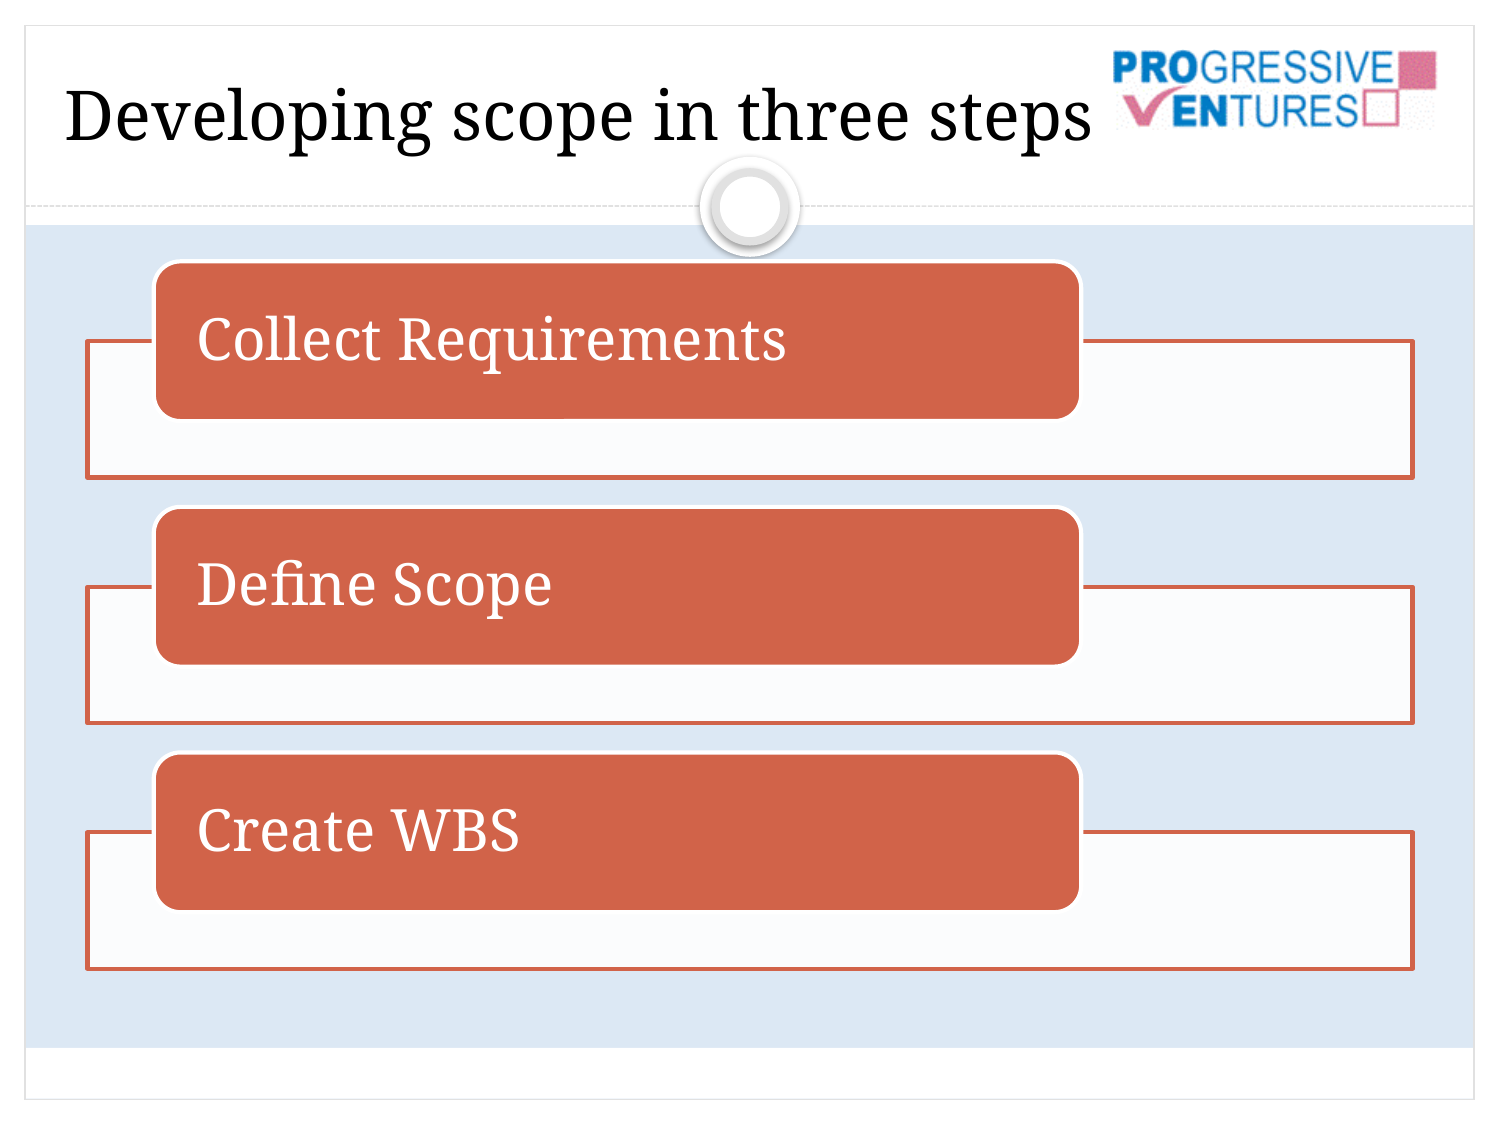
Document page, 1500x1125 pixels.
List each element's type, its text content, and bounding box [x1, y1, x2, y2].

title Developing scope in three steps [49, 37, 1450, 163]
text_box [87, 257, 1413, 973]
